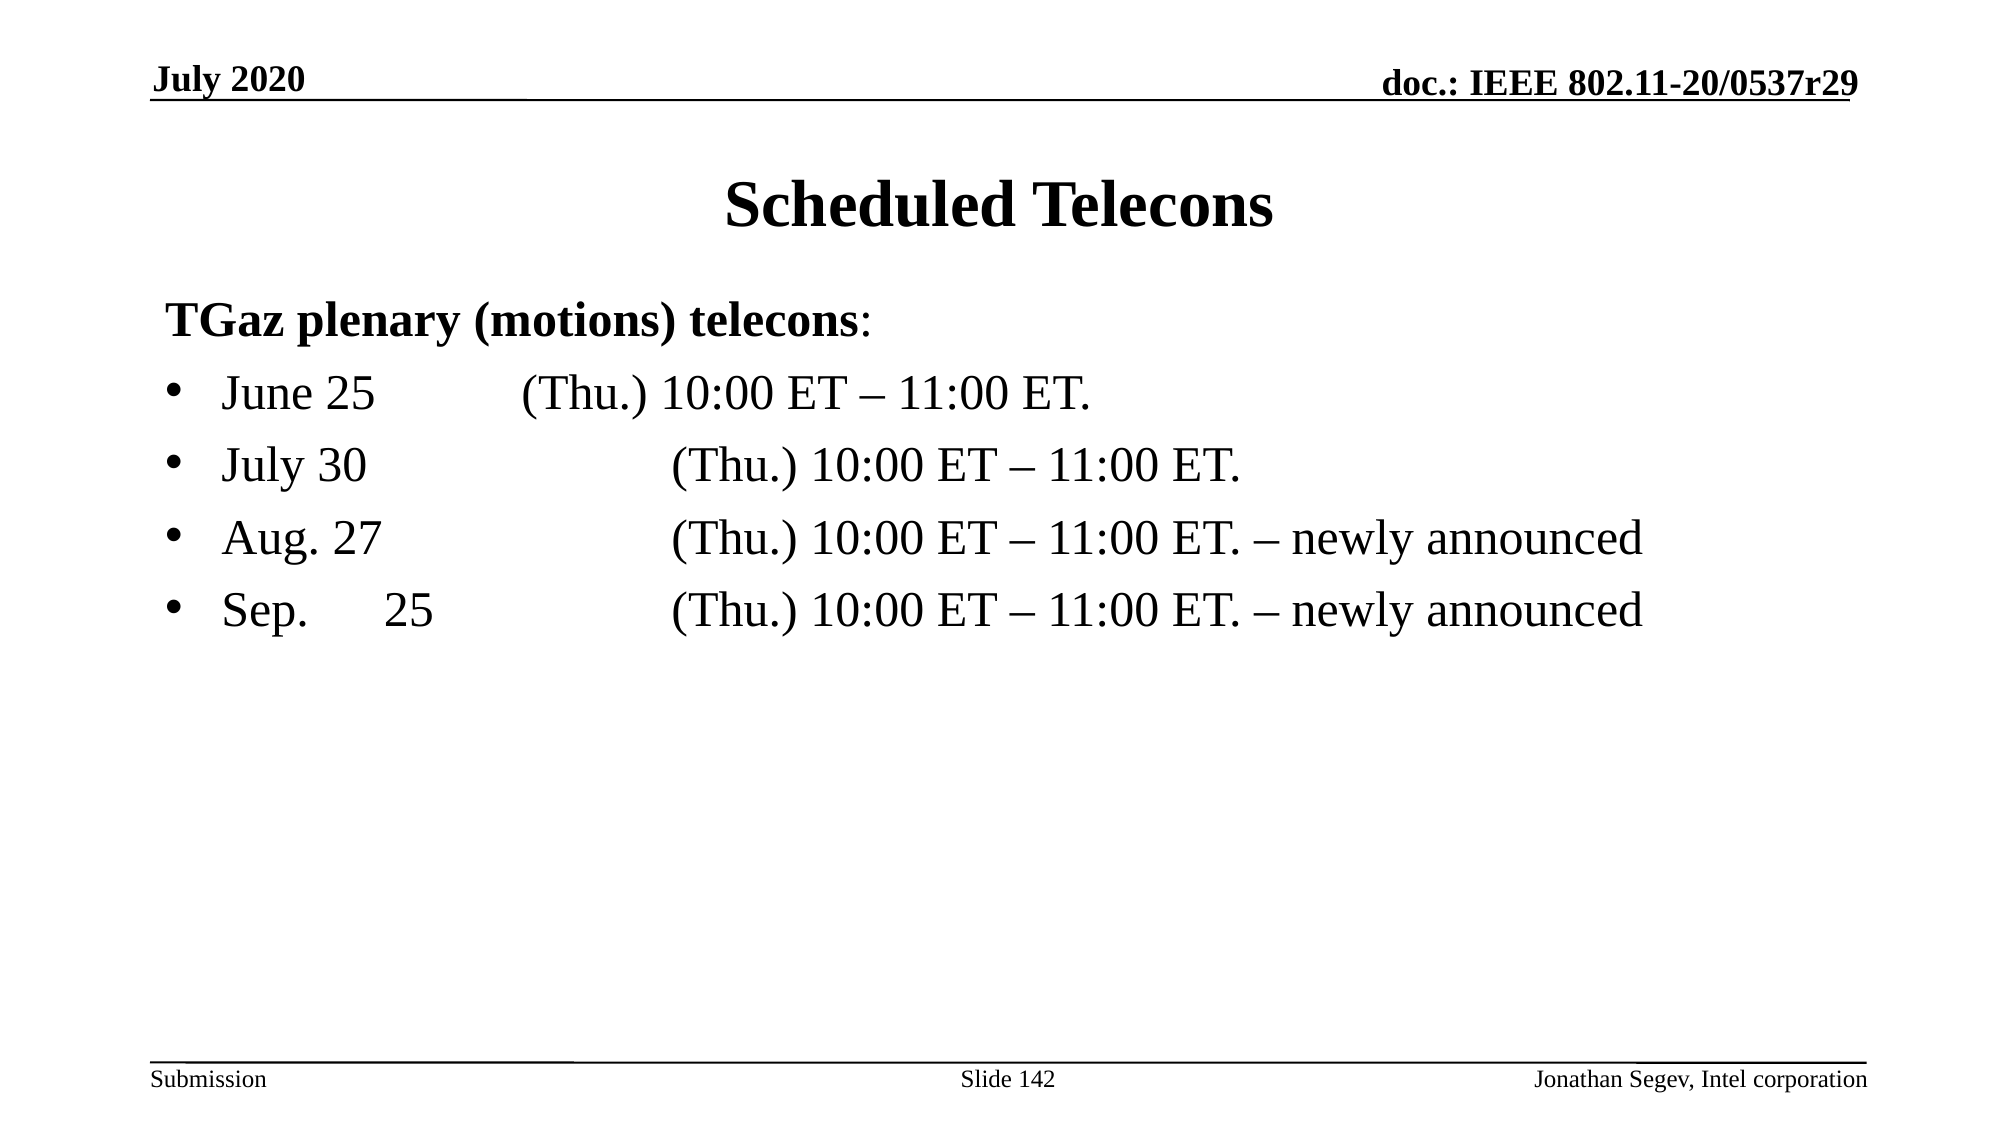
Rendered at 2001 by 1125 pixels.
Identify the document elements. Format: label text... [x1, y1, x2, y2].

list TGaz plenary (motions) telecons: June 25 (Thu.) 10:00 ET – 11:00 ET. July 30 (Thu.) 10:00 ET – 11:00 ET. Aug. 27 (Thu.) 10:00 ET – 11:00 ET. – newly announced Sep. 25 (Thu.) 10:00 ET – 11:00 ET. – newly announced [149, 278, 1850, 670]
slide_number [152, 54, 563, 100]
footer Jonathan Segev, Intel corporation [1171, 1061, 1869, 1093]
slide_number Slide 142 [950, 1061, 1067, 1123]
title Scheduled Telecons [149, 112, 1850, 278]
